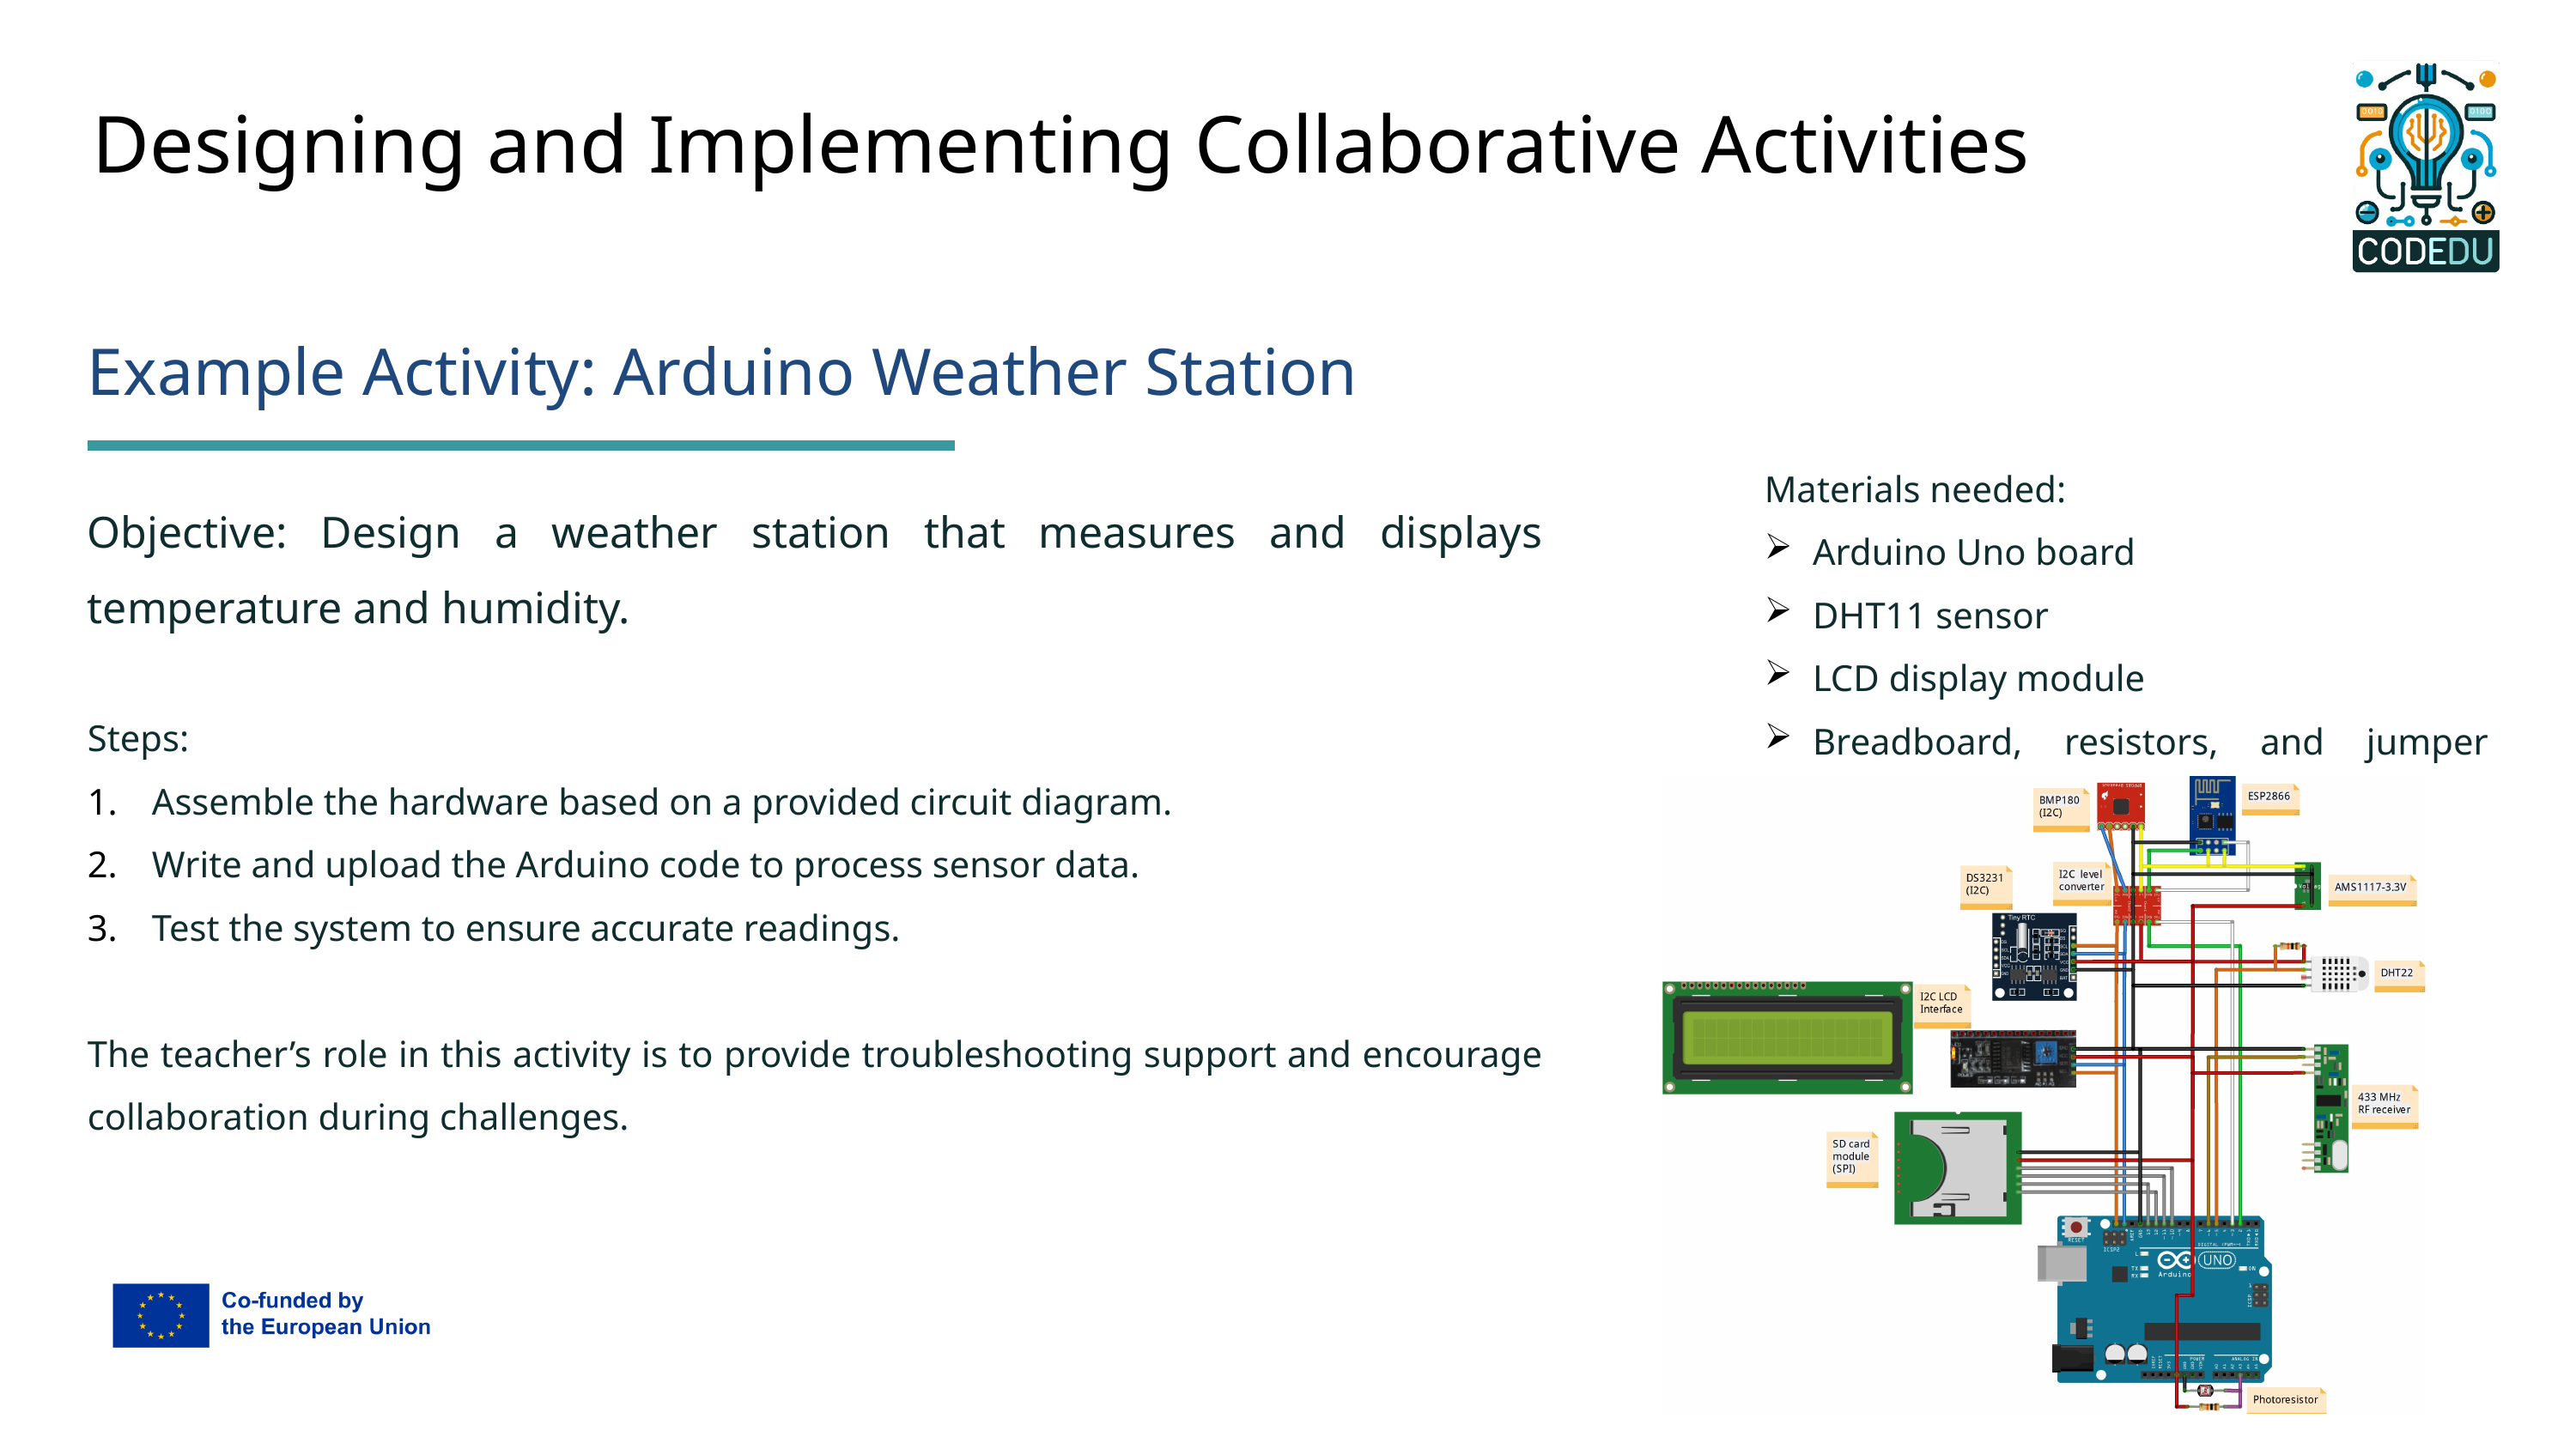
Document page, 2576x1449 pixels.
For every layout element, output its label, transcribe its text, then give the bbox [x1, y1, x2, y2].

text_box Designing and Implementing Collaborative Activities [92, 84, 2077, 189]
picture [1662, 776, 2426, 1414]
text_box Objective: Design a weather station that measures and displays temperature and humidity. Steps: Assemble the hardware based on a provided circuit diagram. Write and upload the Arduino code to process sensor data. Test the system to ensure accurate readings. The teacher’s role in this activity is to provide troubleshooting support and encourage collaboration during challenges. [87, 481, 1543, 1138]
text_box Materials needed: Arduino Uno board DHT11 sensor LCD display module Breadboard, resistors, and jumper wires [1764, 446, 2489, 826]
text_box Example Activity: Arduino Weather Station [87, 294, 2242, 409]
text_box [107, 1278, 443, 1353]
picture [2221, 0, 2576, 395]
